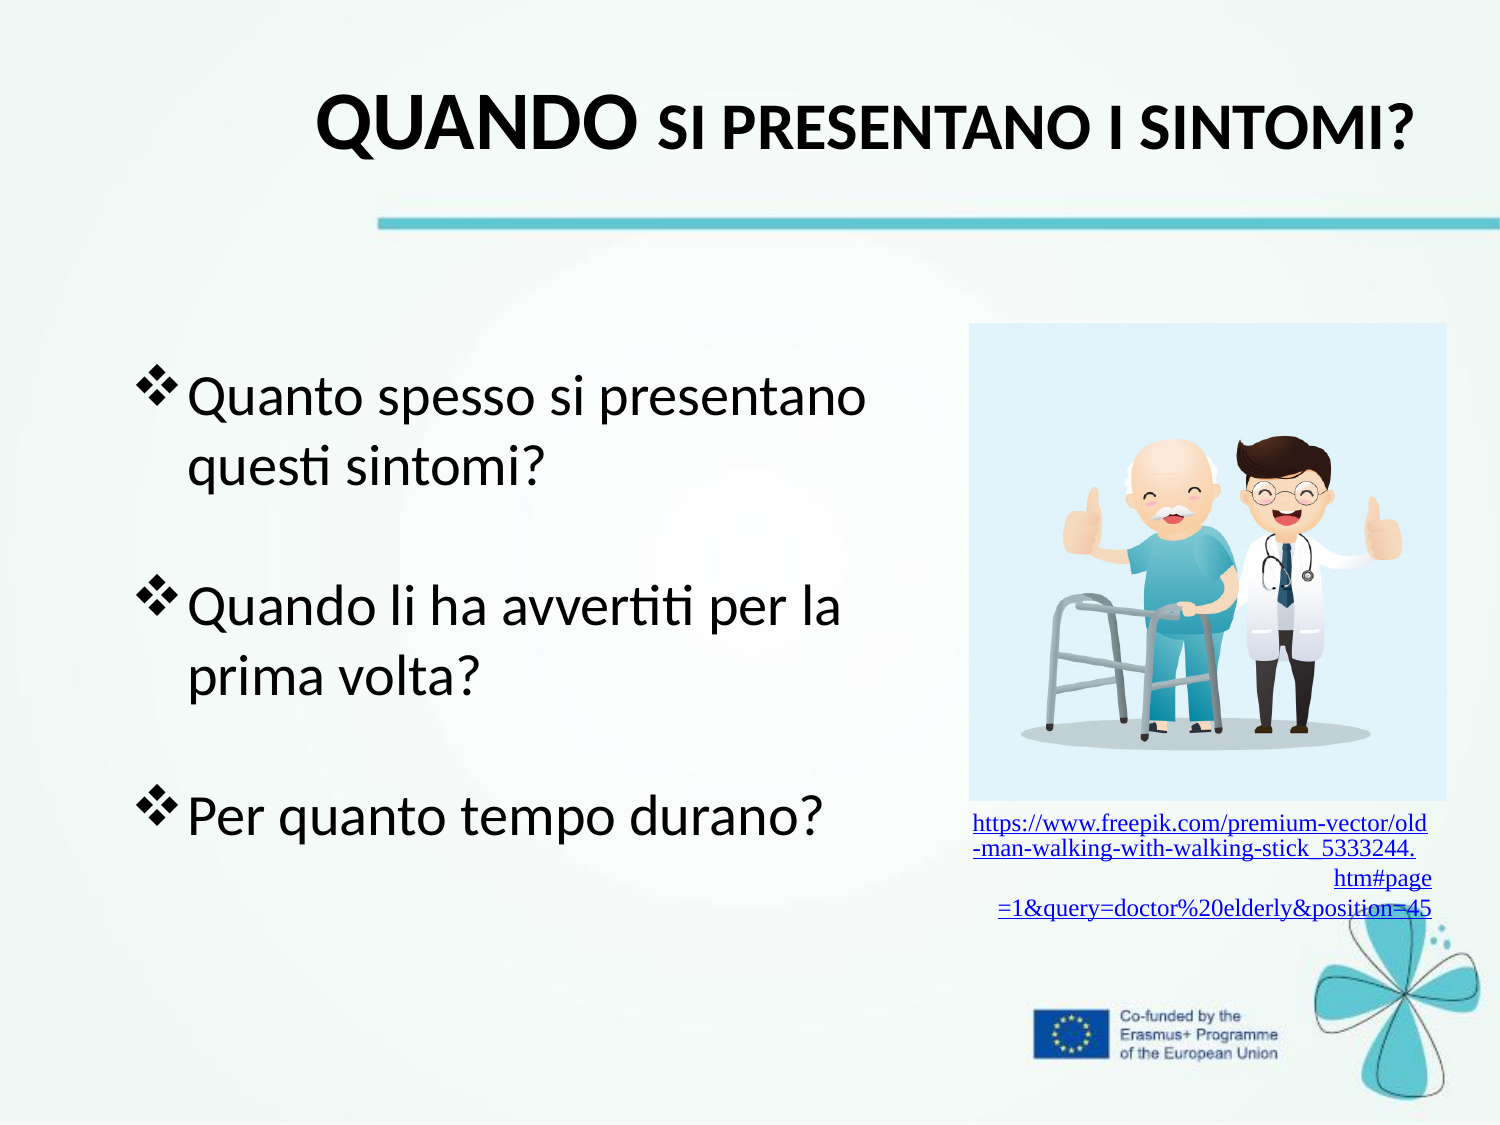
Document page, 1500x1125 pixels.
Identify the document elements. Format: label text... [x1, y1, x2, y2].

text_box Quanto spesso si presentano questi sintomi? Quando li ha avvertiti per la prima volta? Per quanto tempo durano? [41, 349, 964, 880]
text_box QUANDO SI PRESENTANO I SINTOMI? [108, 58, 1447, 174]
text_box https://www.freepik.com/premium-vector/old-man-walking-with-walking-stick_5333244. htm#page=1&query=doctor%20elderly&position=45 [957, 738, 1447, 904]
picture [0, 0, 1500, 1125]
